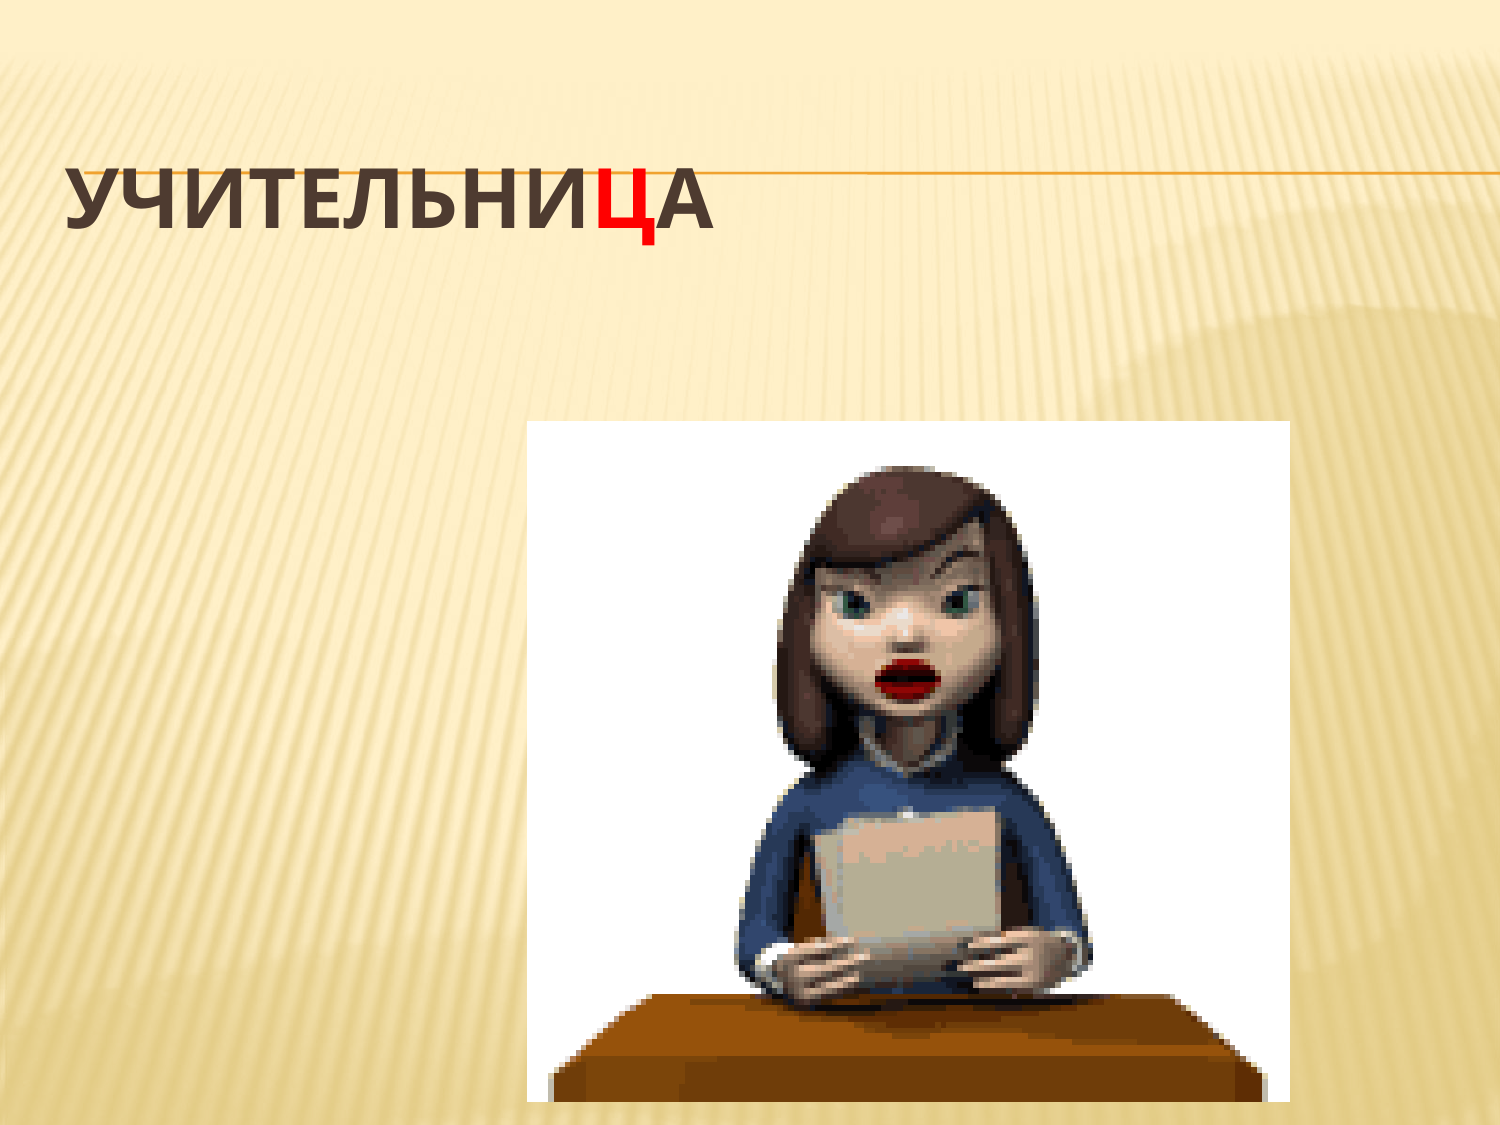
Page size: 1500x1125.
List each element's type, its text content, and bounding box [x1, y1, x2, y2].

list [527, 421, 1290, 1102]
title учительница [50, 75, 1475, 317]
